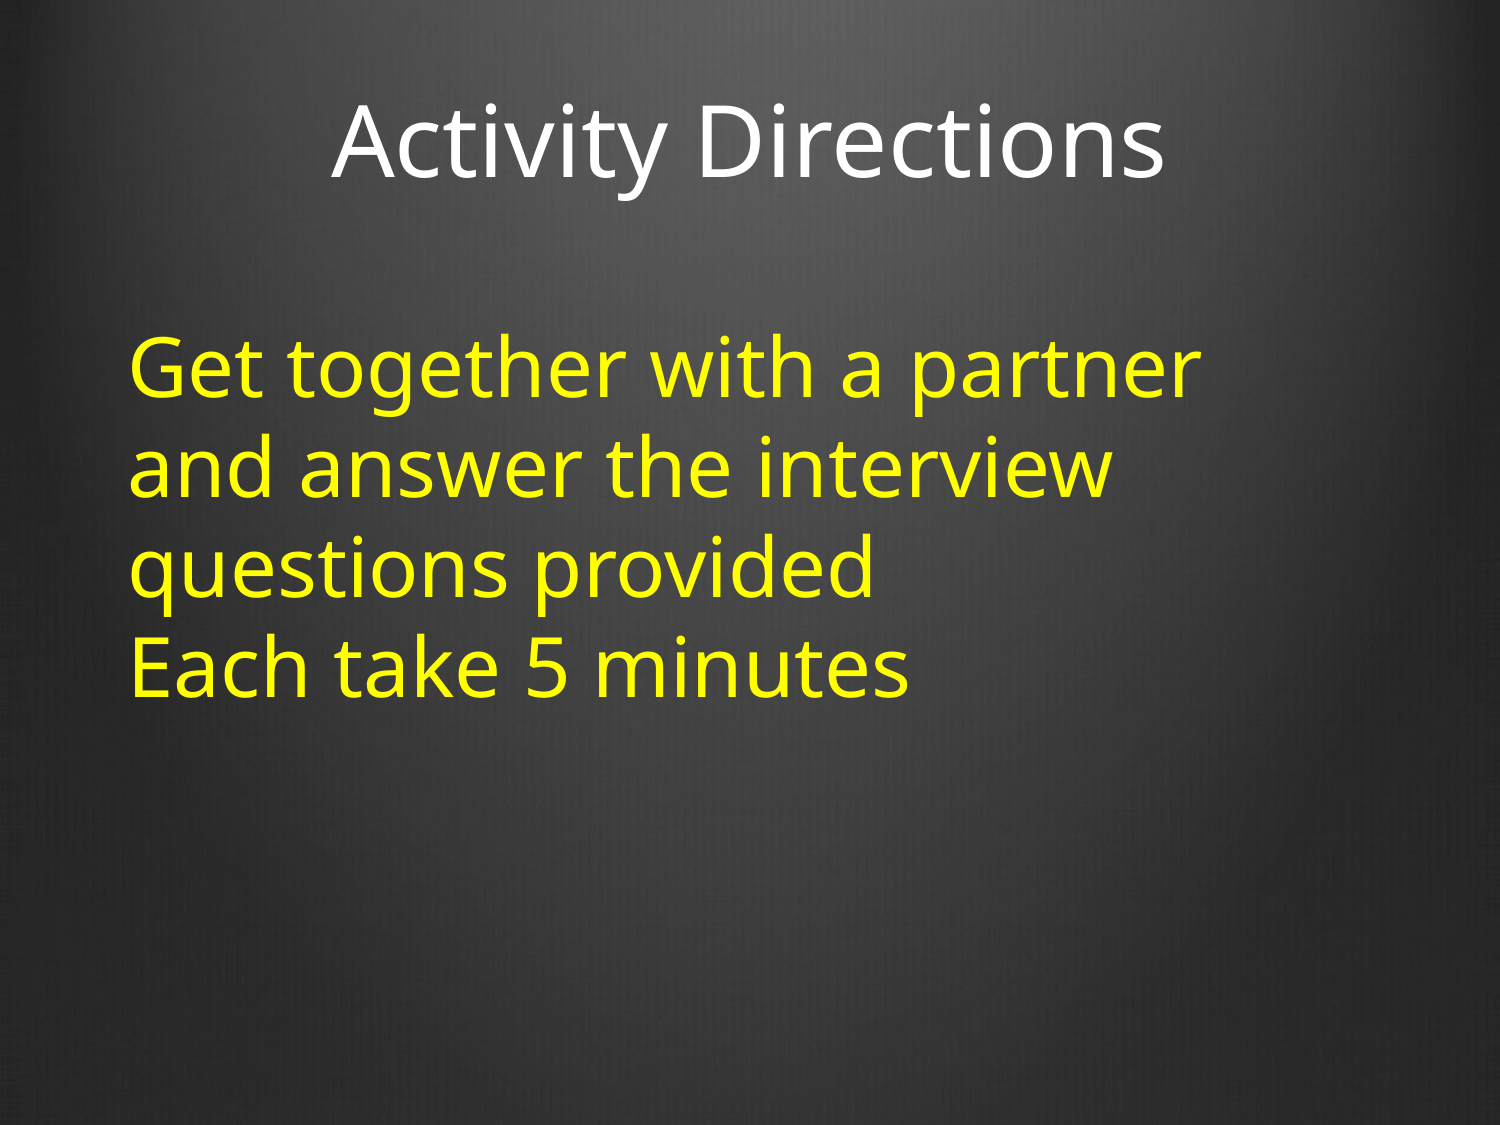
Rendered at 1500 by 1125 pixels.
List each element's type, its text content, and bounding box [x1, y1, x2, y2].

list Get together with a partner and answer the interview questions provided Each take 5 minutes [112, 306, 1388, 1005]
title Activity Directions [112, 19, 1388, 255]
